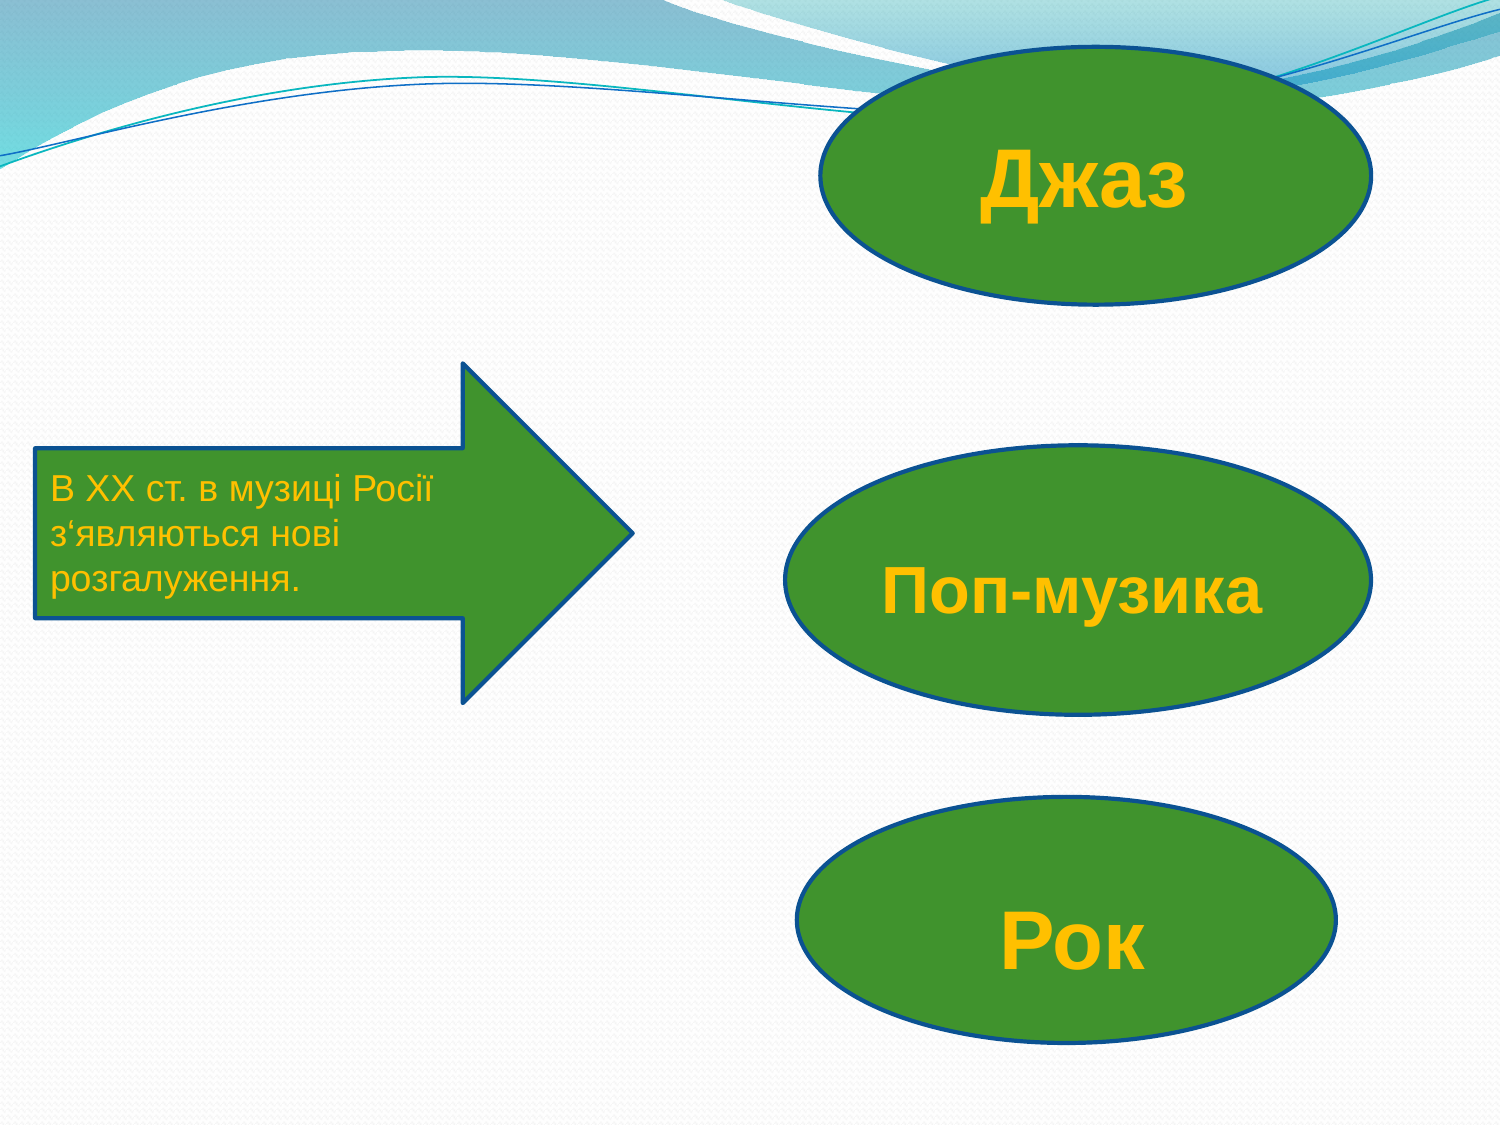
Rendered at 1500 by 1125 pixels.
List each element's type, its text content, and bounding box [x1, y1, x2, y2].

text_box Рок [878, 878, 1266, 994]
text_box В XX ст. в музиці Росії з‘являються нові розгалуження. [35, 456, 493, 607]
text_box [782, 443, 1374, 717]
text_box [818, 44, 1374, 307]
text_box [32, 361, 635, 706]
text_box Поп-музика [867, 538, 1289, 634]
text_box [794, 794, 1338, 1046]
text_box Джаз [878, 117, 1289, 232]
